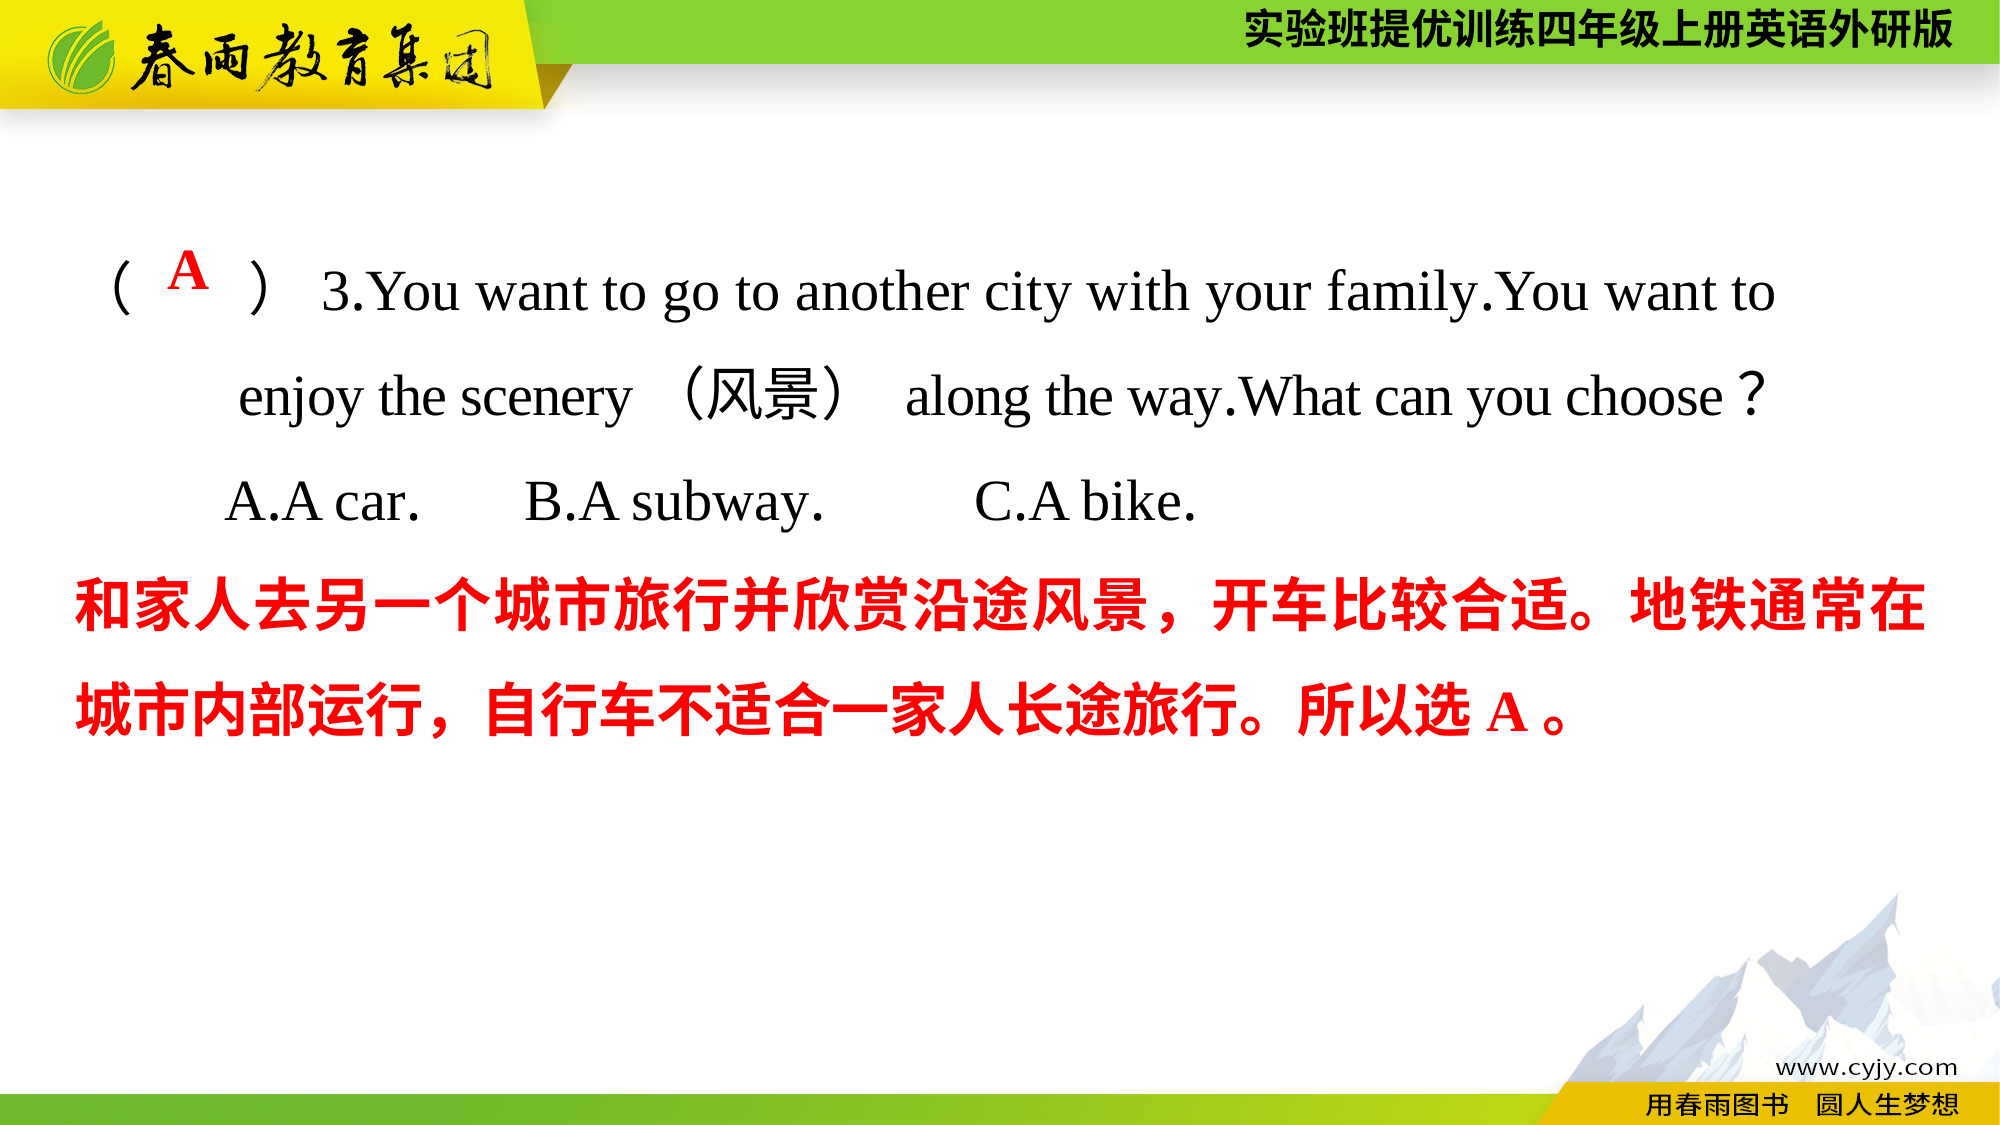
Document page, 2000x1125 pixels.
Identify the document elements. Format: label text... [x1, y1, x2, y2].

text_box A [152, 223, 225, 309]
text_box 和家人去另一个城市旅行并欣赏沿途风景，开车比较合适。地铁通常在城市内部运行，自行车不适合一家人长途旅行。所以选A。 [59, 525, 1944, 751]
text_box （ ）3.You want to go to another city with your family.You want to enjoy the scenery（风景） along the way.What can you choose？ A.A car. B.A subway. C.A bike. [59, 209, 1944, 525]
picture [0, 0, 2000, 1125]
